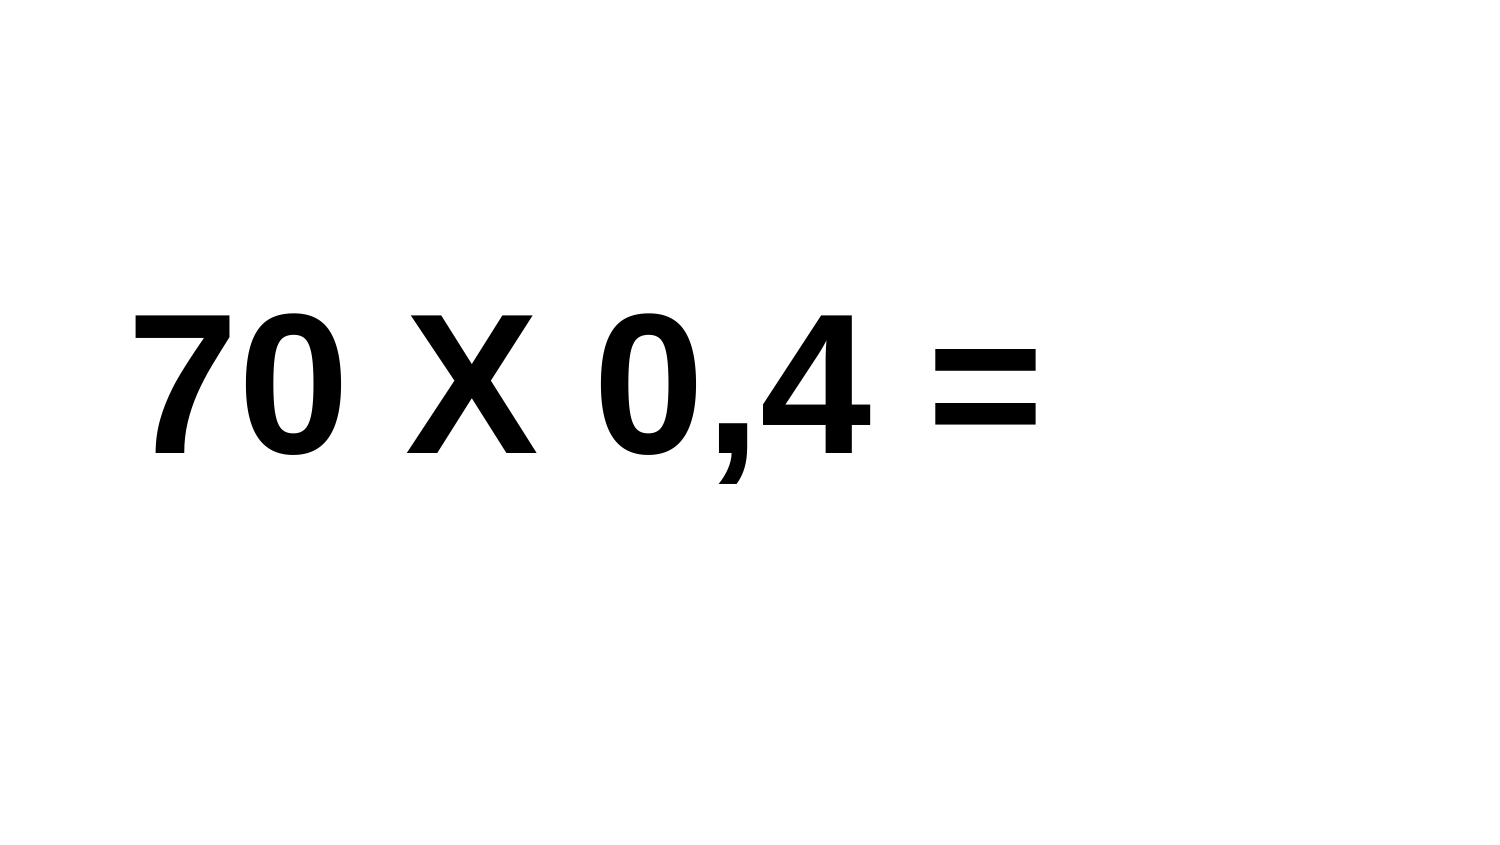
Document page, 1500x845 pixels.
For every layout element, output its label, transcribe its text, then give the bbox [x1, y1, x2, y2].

text_box 70 X 0,4 = [112, 318, 1388, 509]
